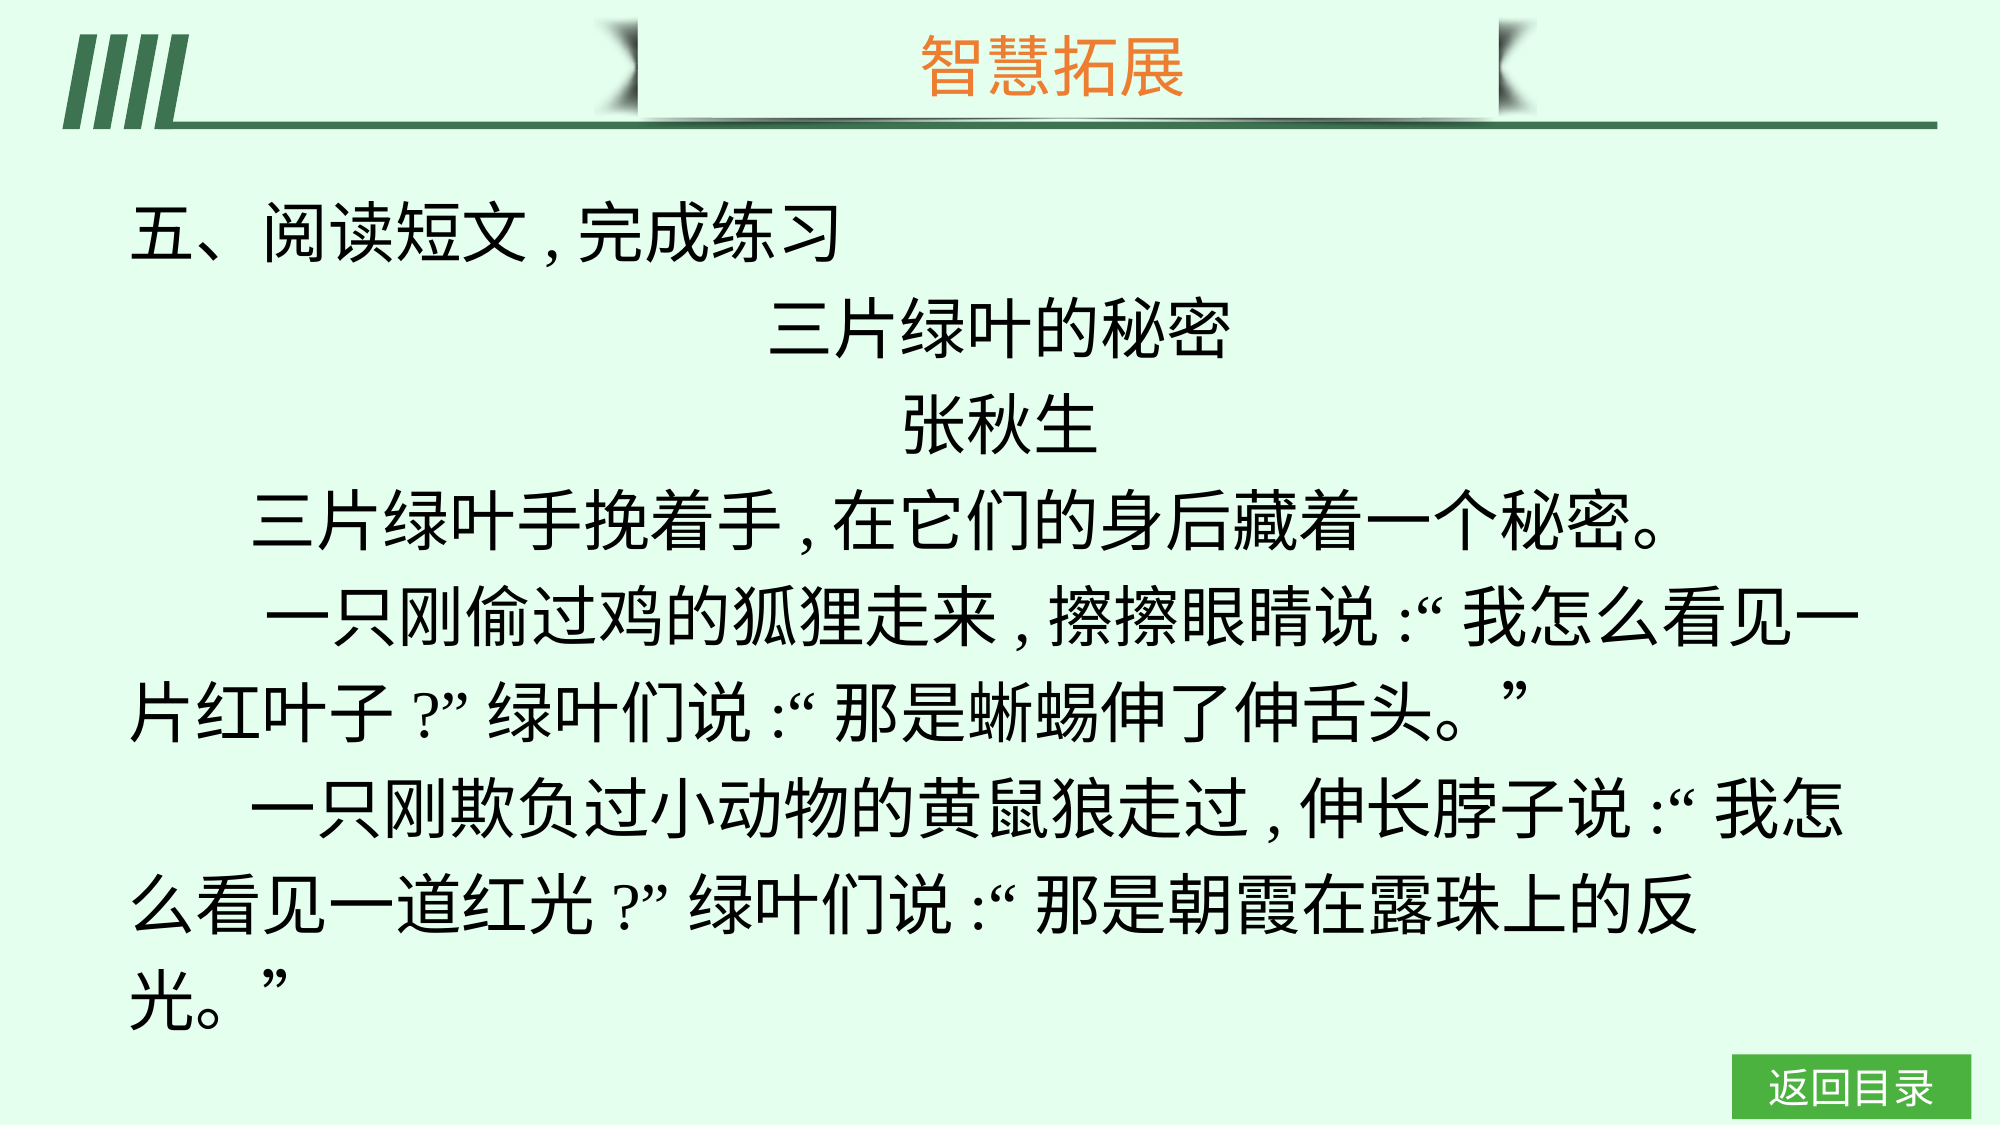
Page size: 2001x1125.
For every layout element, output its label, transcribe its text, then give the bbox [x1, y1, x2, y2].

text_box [62, 34, 1938, 130]
text_box 五、阅读短文,完成练习 三片绿叶的秘密 张秋生 三片绿叶手挽着手,在它们的身后藏着一个秘密。 一只刚偷过鸡的狐狸走来,擦擦眼睛说:“我怎么看见一片红叶子?”绿叶们说:“那是蜥蜴伸了伸舌头。” 一只刚欺负过小动物的黄鼠狼走过,伸长脖子说:“我怎么看见一道红光?”绿叶们说:“那是朝霞在露珠上的反光。” [113, 167, 1887, 1046]
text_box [594, 16, 1537, 127]
